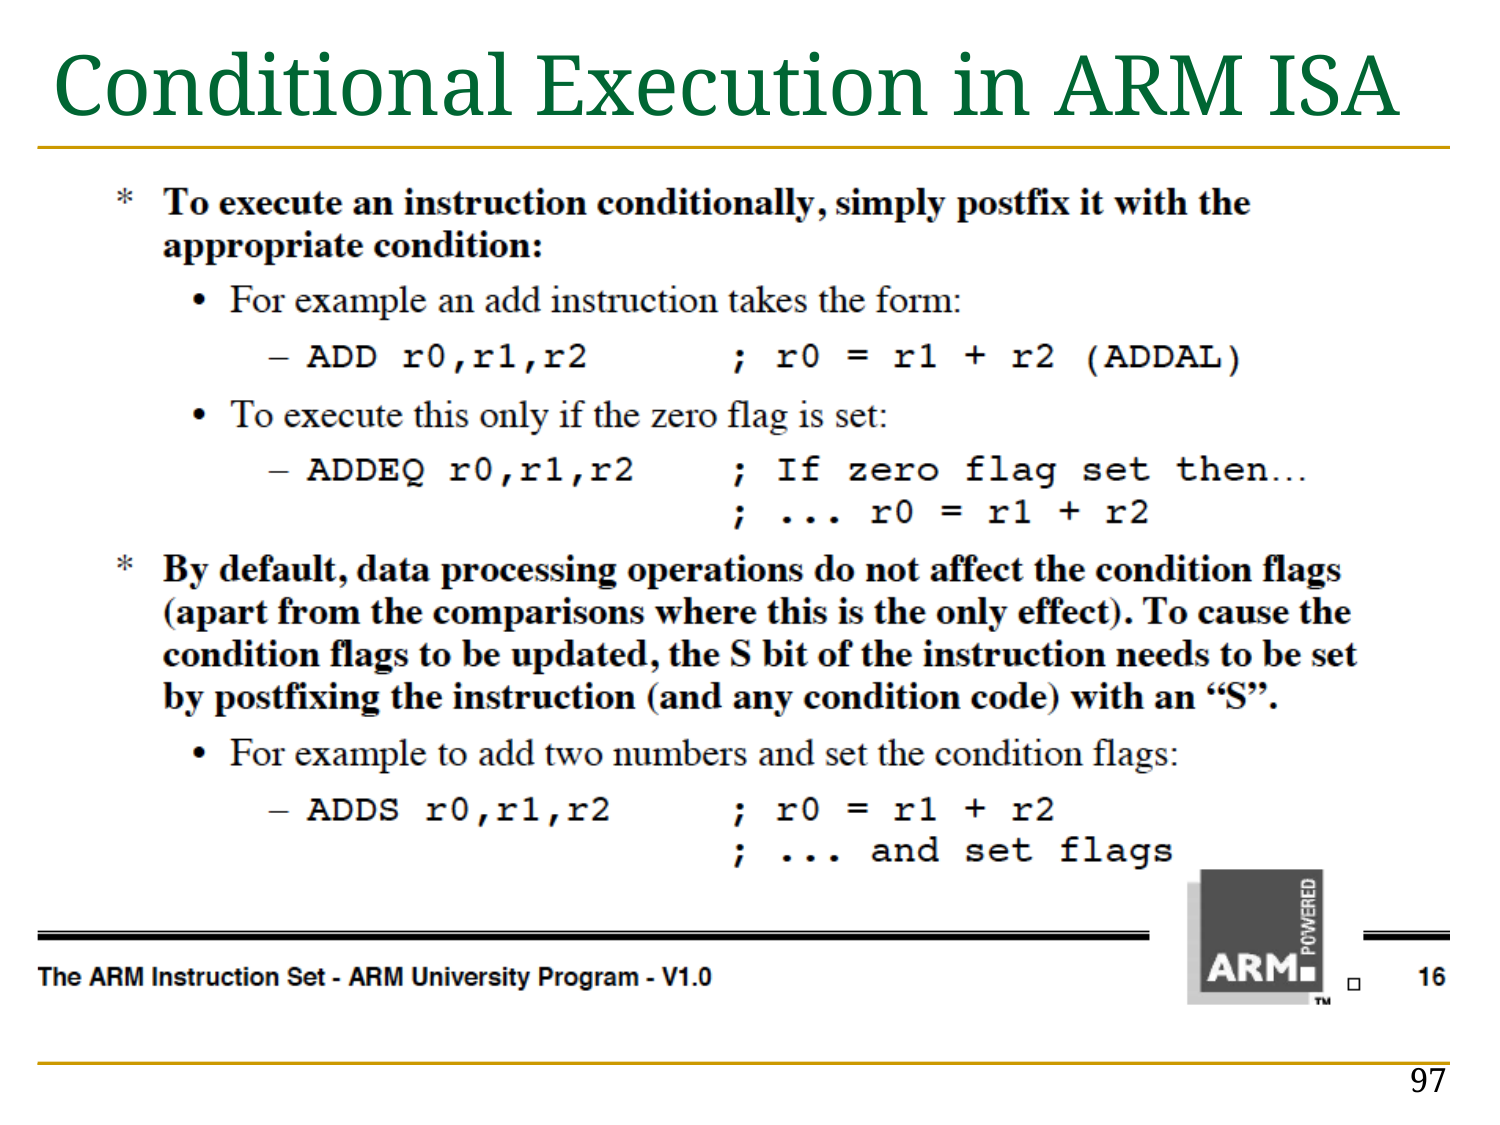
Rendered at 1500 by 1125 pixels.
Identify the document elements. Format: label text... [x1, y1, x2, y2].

title Conditional Execution in ARM ISA [37, 24, 1450, 163]
slide_number 97 [1111, 1036, 1462, 1112]
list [37, 163, 1451, 1016]
